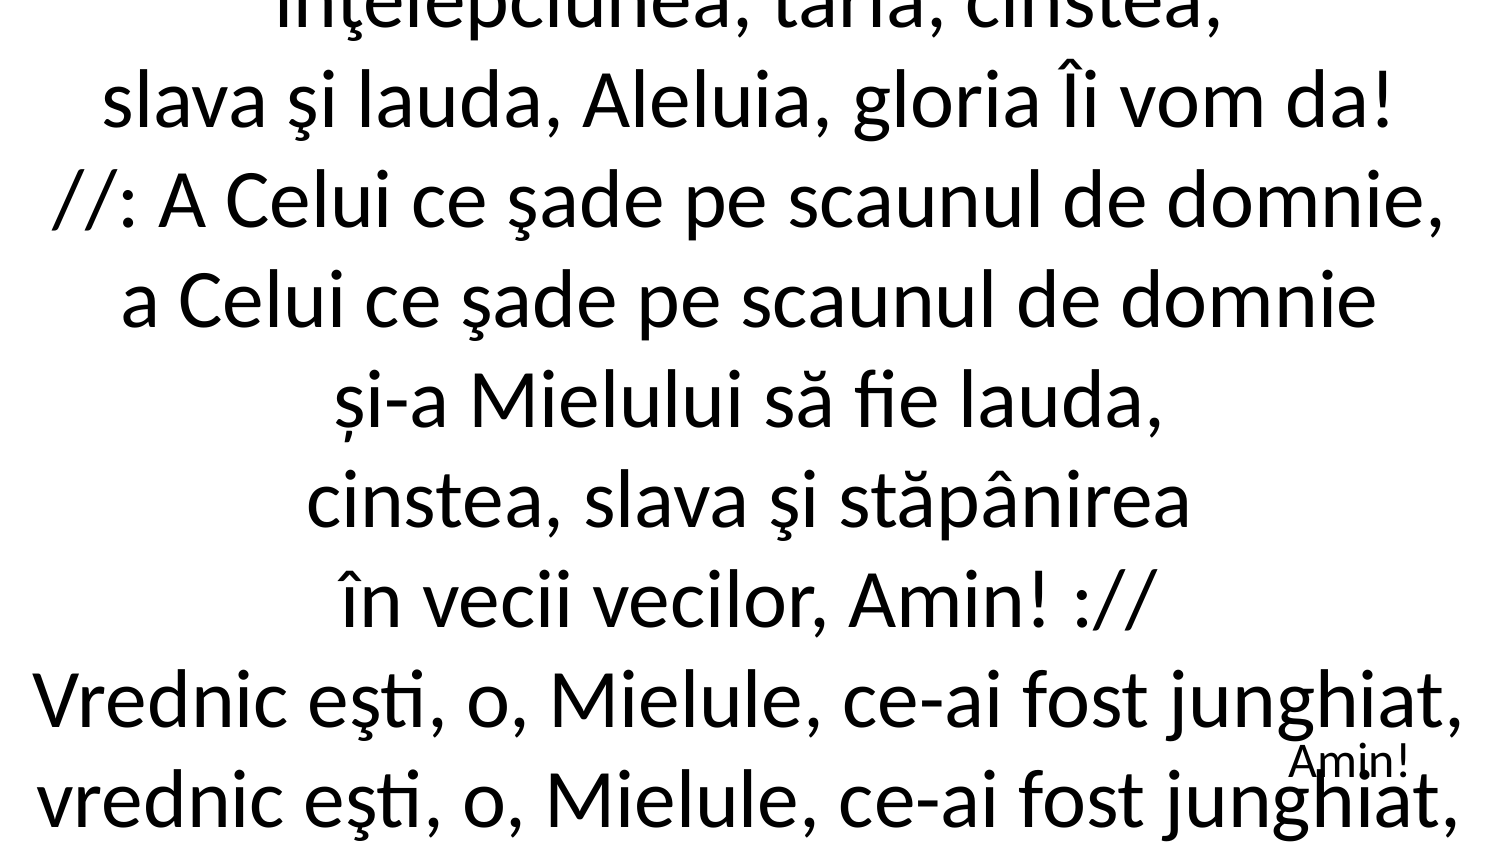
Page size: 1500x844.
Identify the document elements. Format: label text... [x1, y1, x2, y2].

text_box 1. Vrednic este Mielul, care-a fost junghiat, vrednic este Mielul, care-a fost junghiat, să primească puterea, bogăţia, înţelepciunea, tăria, cinstea, slava şi lauda, Aleluia, gloria Îi vom da! //: A Celui ce şade pe scaunul de domnie, a Celui ce şade pe scaunul de domnie și-a Mielului să fie lauda, cinstea, slava şi stăpânirea în vecii vecilor, Amin! :// Vrednic eşti, o, Mielule, ce-ai fost junghiat, vrednic eşti, o, Mielule, ce-ai fost junghiat, să primeşti puterea, bogăţia, înţelepciunea, tăria, cinstea, slava şi lauda, Aleluia, gloria Îți vom da! 2 [13, 0, 1486, 844]
text_box Amin! [1273, 674, 1427, 795]
